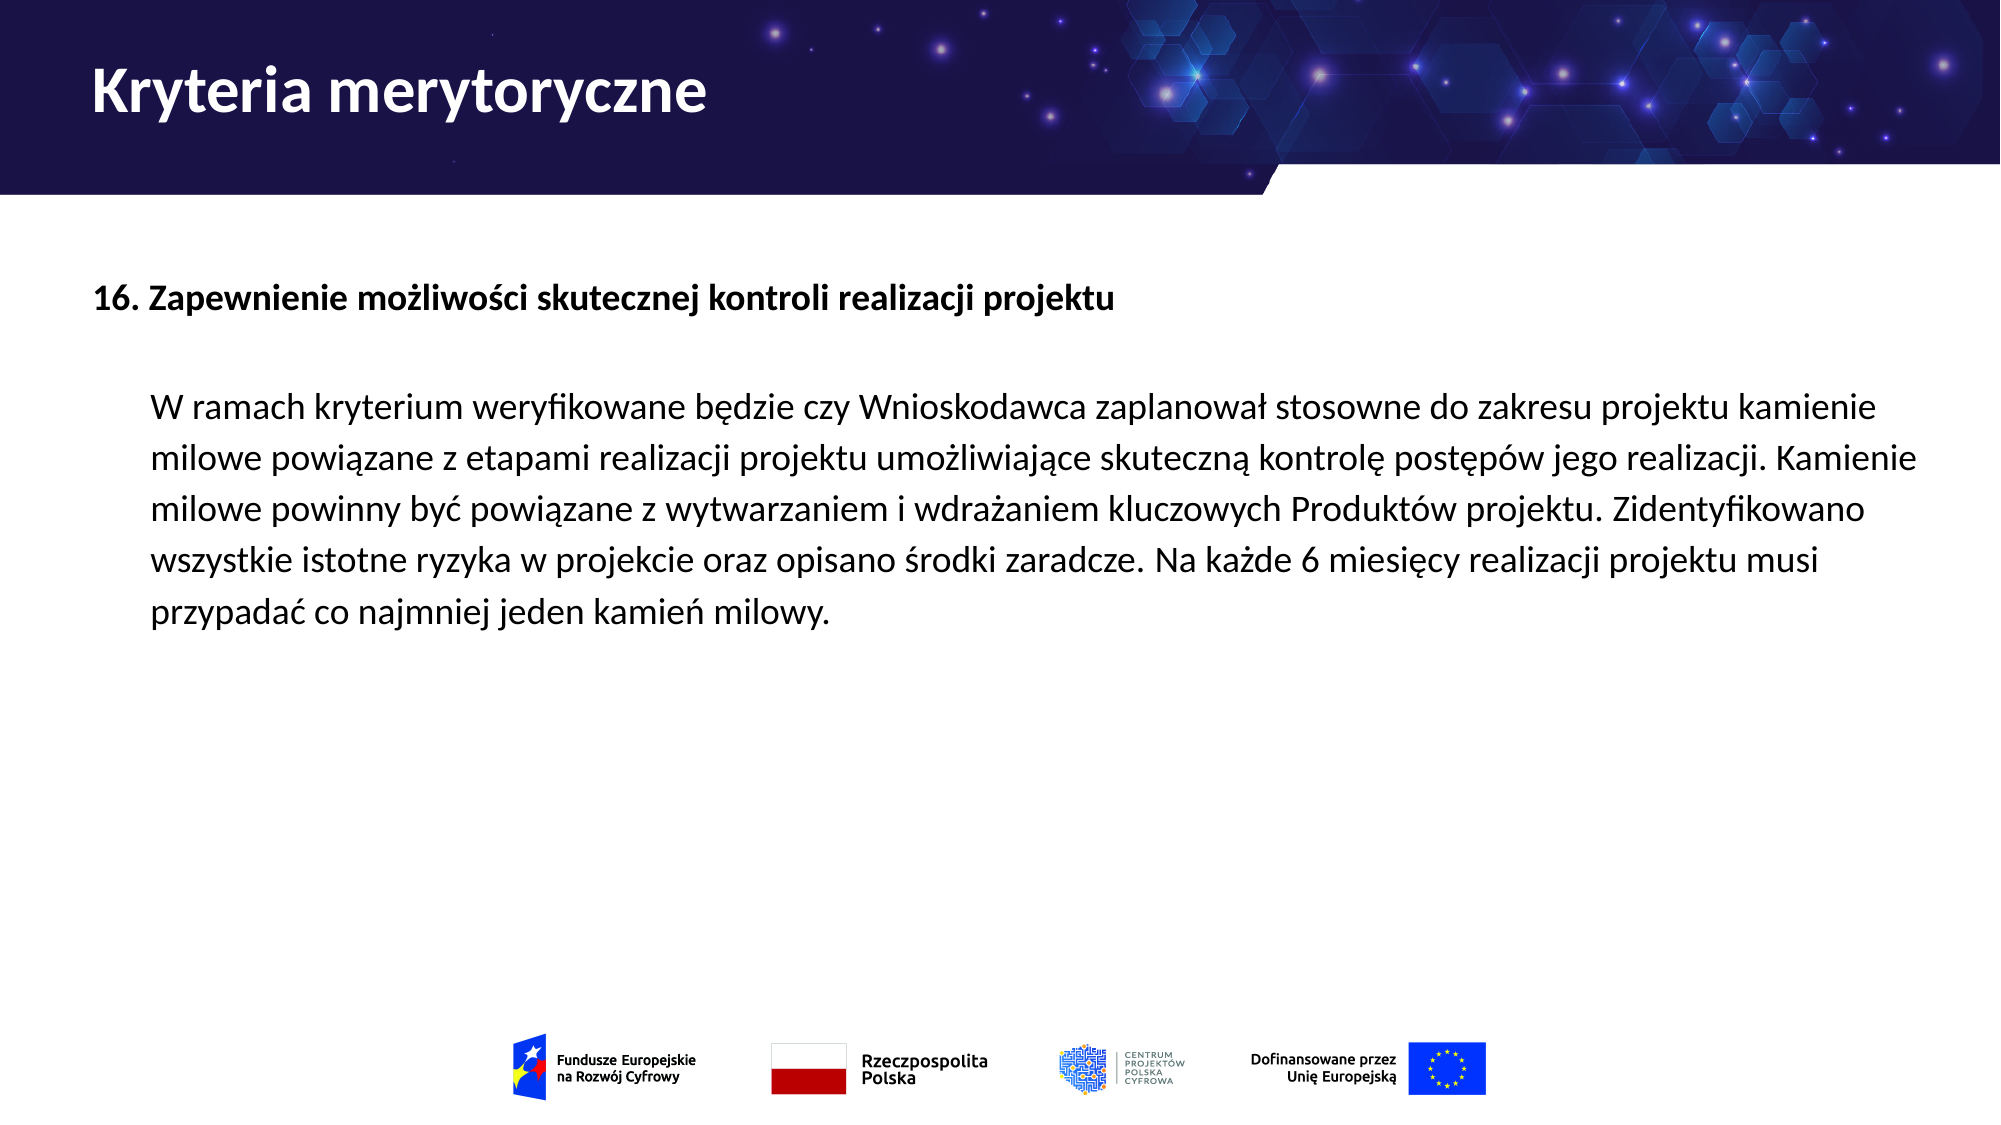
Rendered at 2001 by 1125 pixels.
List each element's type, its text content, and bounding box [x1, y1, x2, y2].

title Kryteria merytoryczne [77, 46, 1863, 136]
picture [491, 1025, 1509, 1122]
picture [0, 0, 2000, 195]
list 16. Zapewnienie możliwości skutecznej kontroli realizacji projektu W ramach kryterium weryfikowane będzie czy Wnioskodawca zaplanował stosowne do zakresu projektu kamienie milowe powiązane z etapami realizacji projektu umożliwiające skuteczną kontrolę postępów jego realizacji. Kamienie milowe powinny być powiązane z wytwarzaniem i wdrażaniem kluczowych Produktów projektu. Zidentyfikowano wszystkie istotne ryzyka w projekcie oraz opisano środki zaradcze. Na każde 6 miesięcy realizacji projektu musi przypadać co najmniej jeden kamień milowy. [77, 259, 1956, 1025]
